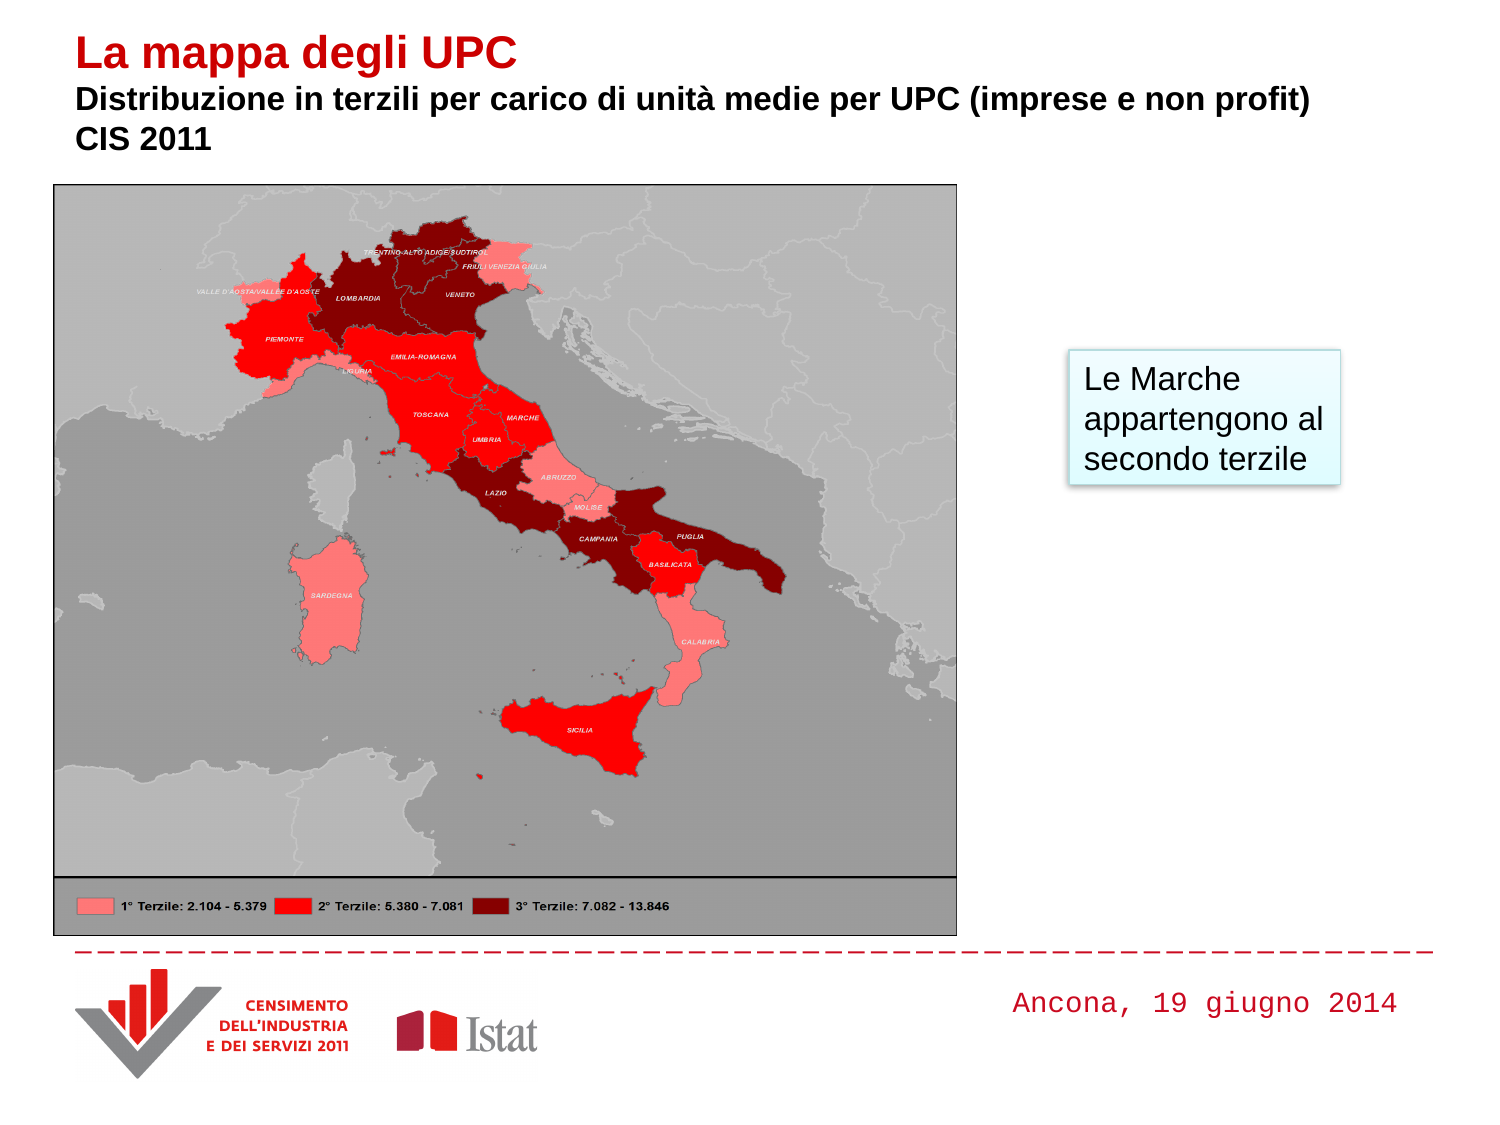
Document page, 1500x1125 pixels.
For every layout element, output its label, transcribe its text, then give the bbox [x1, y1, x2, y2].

text_box Le Marche appartengono al secondo terzile [1068, 349, 1341, 485]
picture [52, 184, 957, 937]
picture [74, 969, 538, 1082]
text_box Ancona, 19 giugno 2014 [997, 976, 1483, 1026]
text_box La mappa degli UPC Distribuzione in terzili per carico di unità medie per UPC (imprese e non profit) CIS 2011 [75, 54, 1412, 125]
